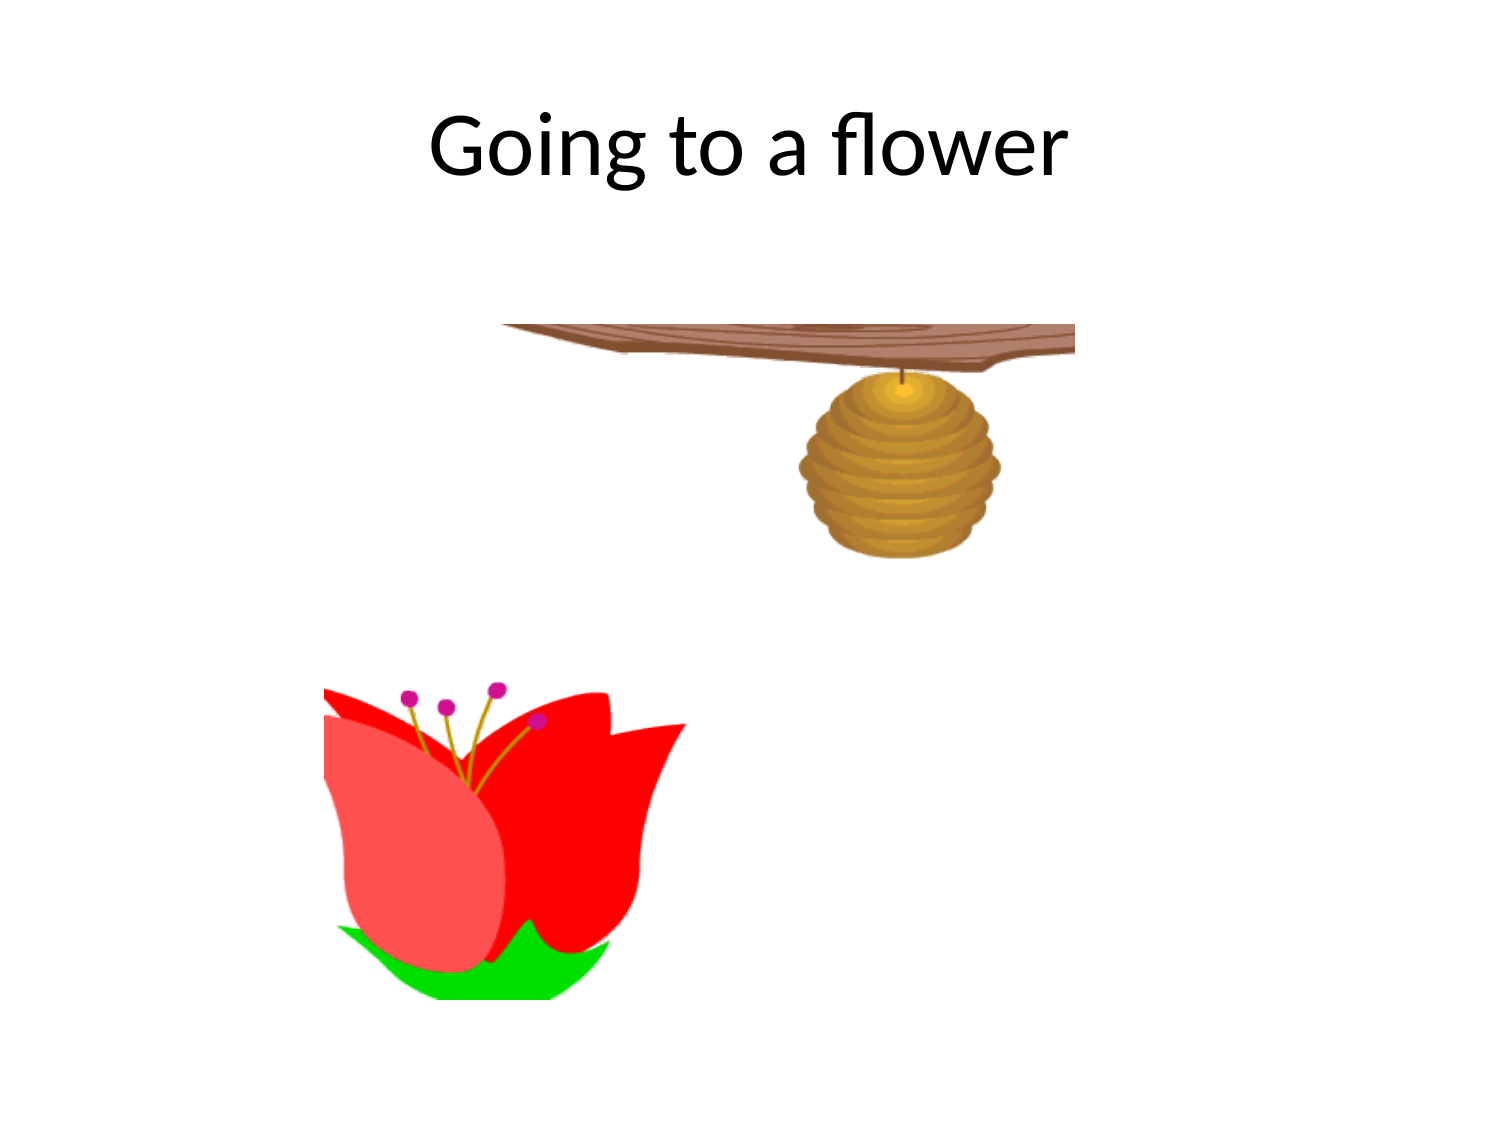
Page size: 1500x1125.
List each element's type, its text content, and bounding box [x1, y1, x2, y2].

title Going to a flower [656, 45, 1425, 233]
picture [25, 0, 1076, 1001]
